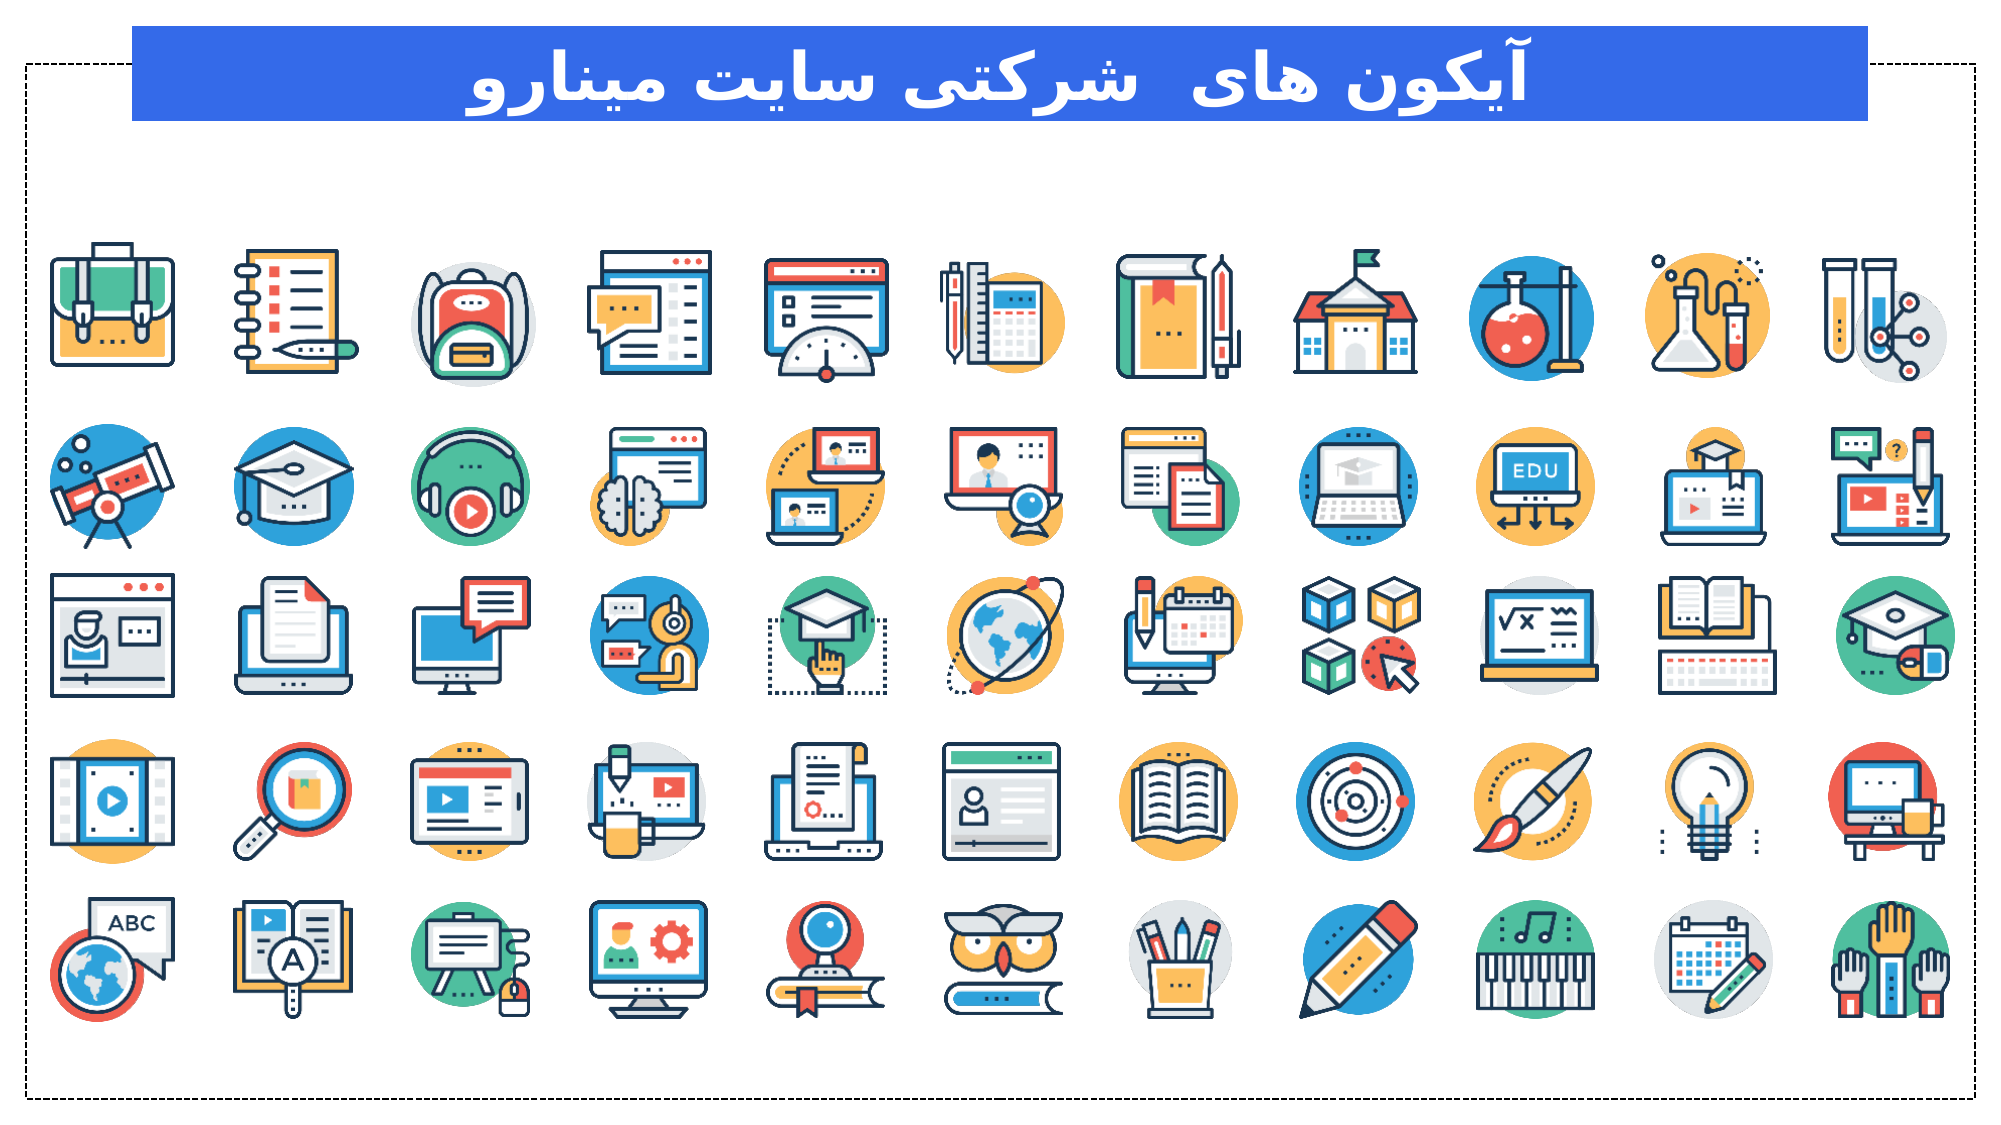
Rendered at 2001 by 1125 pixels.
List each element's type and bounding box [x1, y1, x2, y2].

picture [766, 900, 885, 1019]
picture [1476, 427, 1595, 546]
picture [1480, 576, 1599, 695]
picture [1293, 249, 1418, 374]
picture [1119, 742, 1238, 861]
picture [1650, 742, 1769, 861]
picture [1654, 900, 1773, 1019]
picture [1836, 576, 1955, 695]
picture [1302, 576, 1421, 695]
picture [410, 742, 529, 861]
picture [50, 897, 175, 1022]
picture [1827, 742, 1946, 861]
picture [764, 742, 883, 861]
picture [1124, 576, 1243, 695]
picture [234, 427, 354, 546]
picture [590, 576, 709, 695]
picture [1473, 742, 1592, 861]
picture [1654, 427, 1773, 546]
picture [50, 424, 175, 549]
picture [768, 576, 887, 695]
picture [1299, 427, 1418, 546]
picture [763, 258, 889, 383]
picture [946, 576, 1065, 695]
picture [234, 249, 359, 374]
picture [50, 242, 175, 367]
picture [1116, 254, 1241, 379]
picture [1121, 900, 1240, 1019]
picture [587, 742, 706, 861]
picture [412, 576, 531, 695]
picture [587, 250, 712, 375]
picture [1645, 253, 1770, 378]
picture [1469, 256, 1594, 381]
picture [766, 427, 885, 546]
picture [1121, 427, 1240, 546]
picture [411, 900, 530, 1019]
picture [1831, 427, 1950, 546]
picture [944, 900, 1063, 1019]
picture [1296, 742, 1415, 861]
picture [50, 573, 175, 698]
picture [944, 427, 1063, 546]
picture [1299, 900, 1418, 1019]
picture [588, 900, 708, 1019]
picture [941, 742, 1061, 861]
picture [411, 427, 530, 546]
picture [1658, 576, 1777, 695]
picture [1831, 900, 1950, 1019]
picture [50, 739, 175, 864]
picture [233, 742, 352, 861]
picture [1822, 258, 1947, 383]
picture [940, 255, 1065, 380]
picture [233, 900, 353, 1019]
picture [411, 262, 536, 387]
picture [1476, 900, 1595, 1019]
picture [588, 427, 708, 546]
picture [234, 576, 353, 695]
